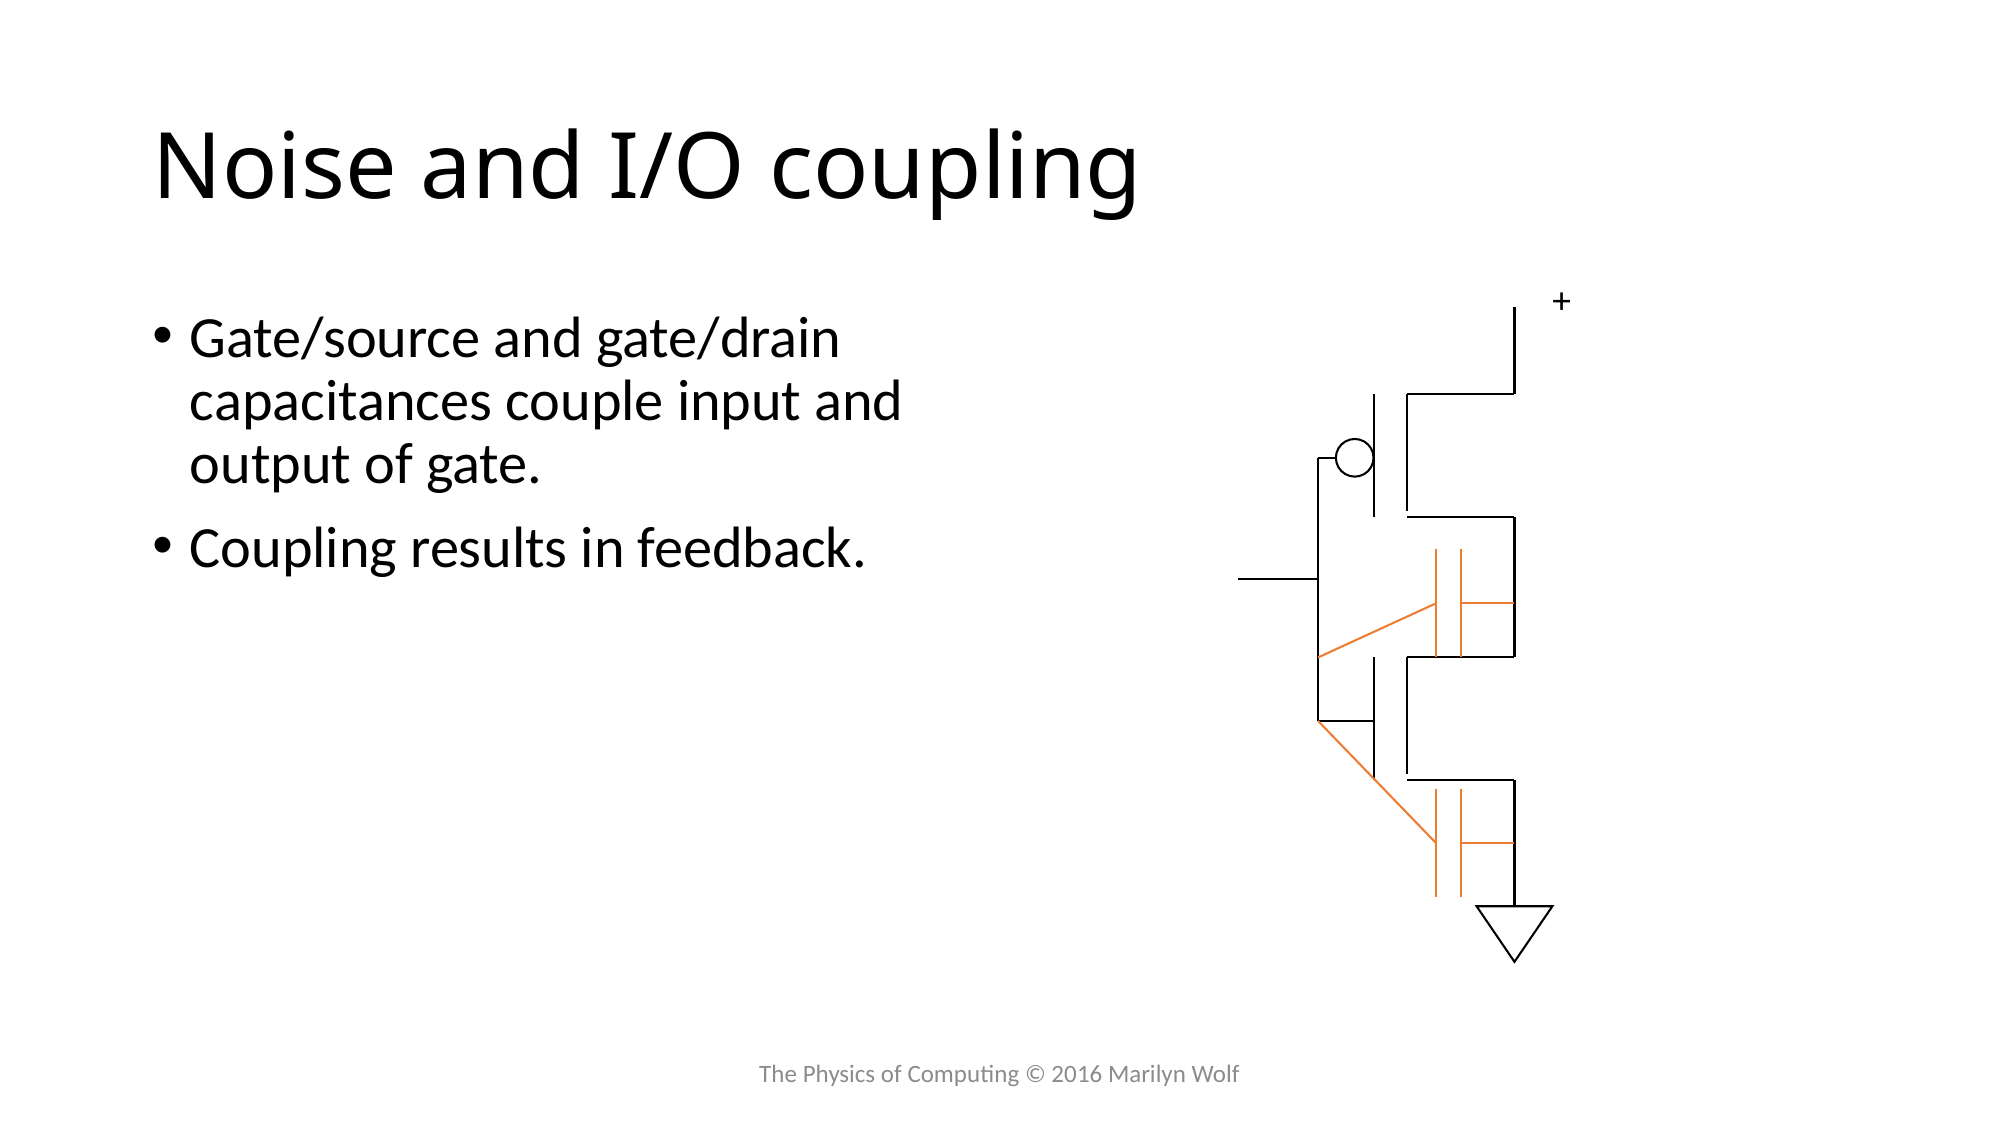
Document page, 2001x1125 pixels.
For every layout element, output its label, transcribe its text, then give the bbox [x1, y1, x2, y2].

footer The Physics of Computing © 2016 Marilyn Wolf [662, 1042, 1338, 1103]
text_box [1318, 603, 1436, 658]
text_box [1318, 720, 1436, 843]
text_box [1318, 394, 1515, 517]
title Noise and I/O coupling [137, 59, 1863, 278]
list Gate/source and gate/drain capacitances couple input and output of gate. Coupling results in feedback. [137, 299, 988, 1014]
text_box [1319, 657, 1515, 780]
text_box + [1537, 268, 1587, 329]
text_box [1474, 905, 1555, 964]
